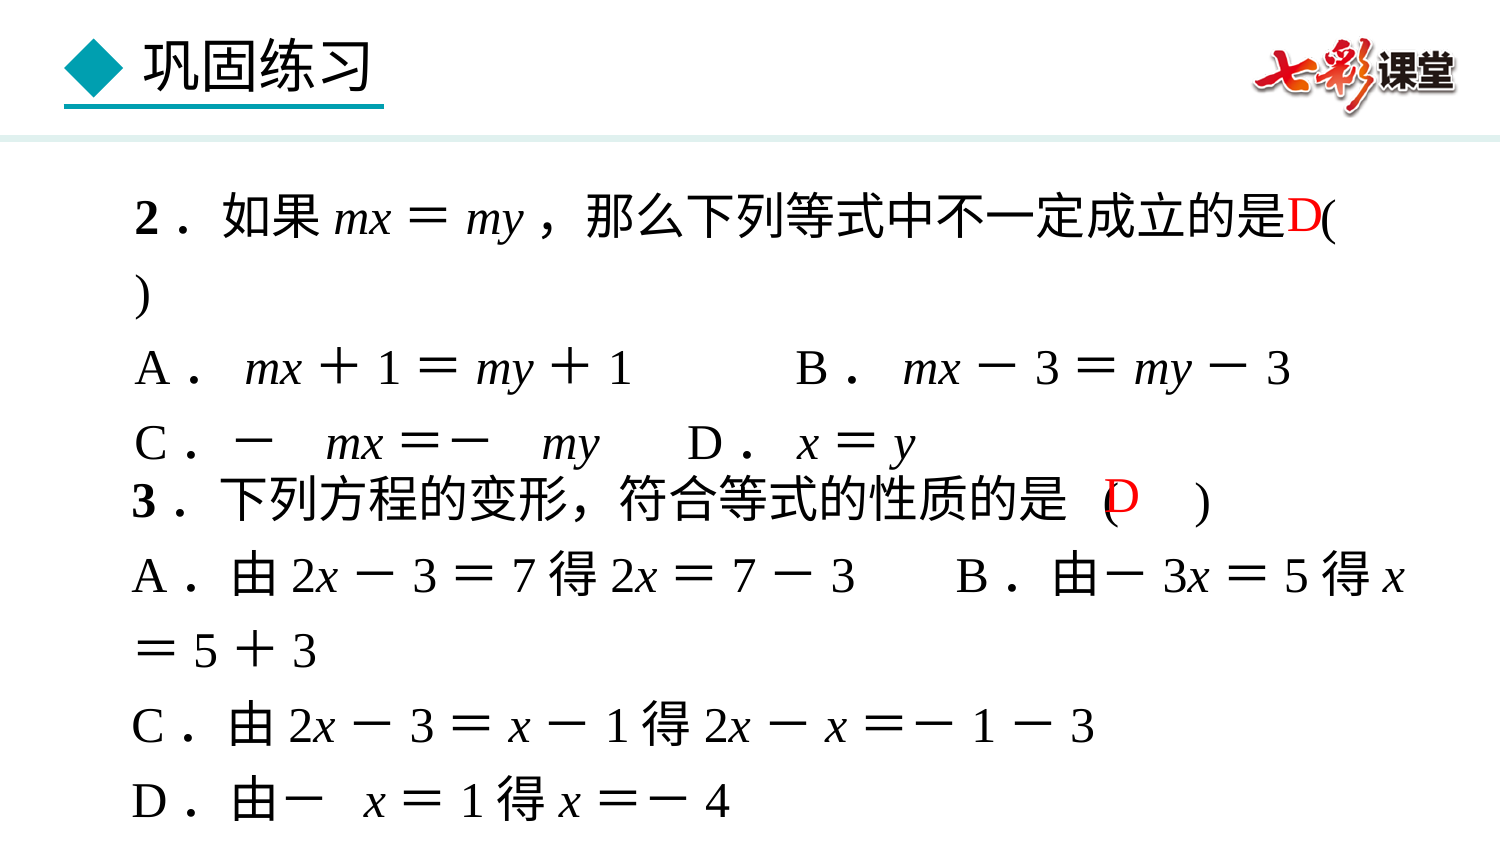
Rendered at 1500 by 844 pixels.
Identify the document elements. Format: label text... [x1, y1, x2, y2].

picture [1249, 32, 1461, 118]
text_box D [1257, 174, 1365, 249]
text_box D [1080, 455, 1189, 530]
